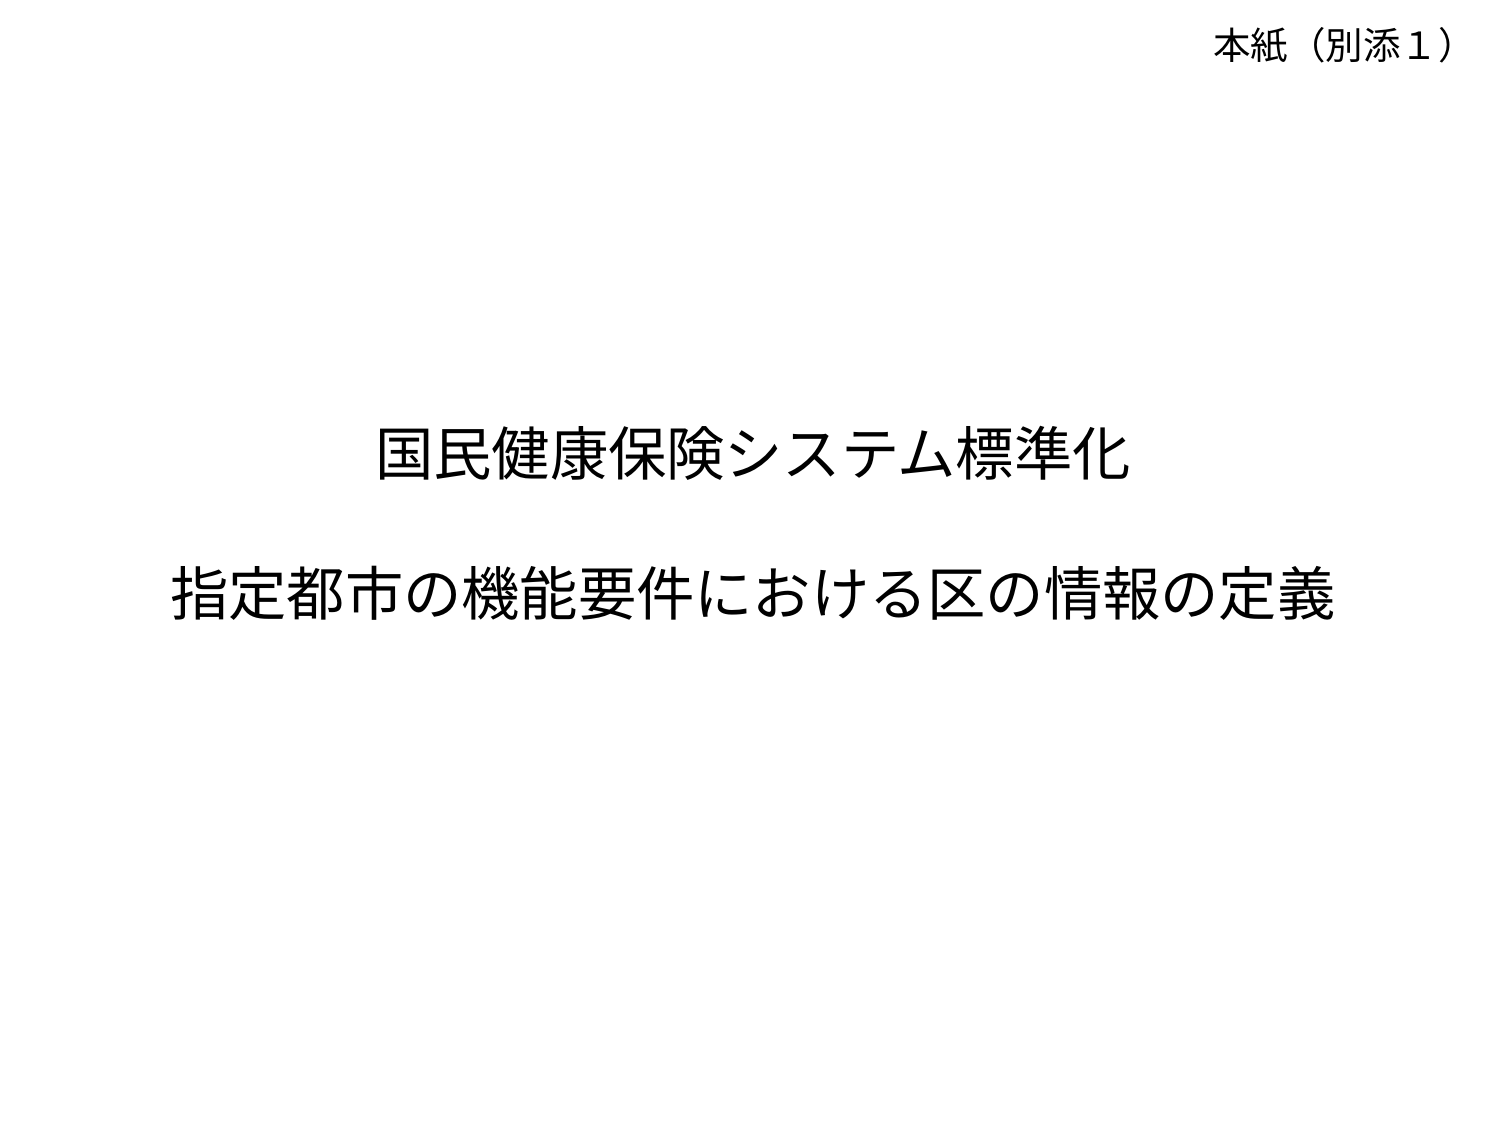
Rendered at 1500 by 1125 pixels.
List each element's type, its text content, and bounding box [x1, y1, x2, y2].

text_box 本紙（別添１） [1198, 0, 1494, 89]
text_box 国民健康保険システム標準化 指定都市の機能要件における区の情報の定義 [11, 270, 1494, 774]
